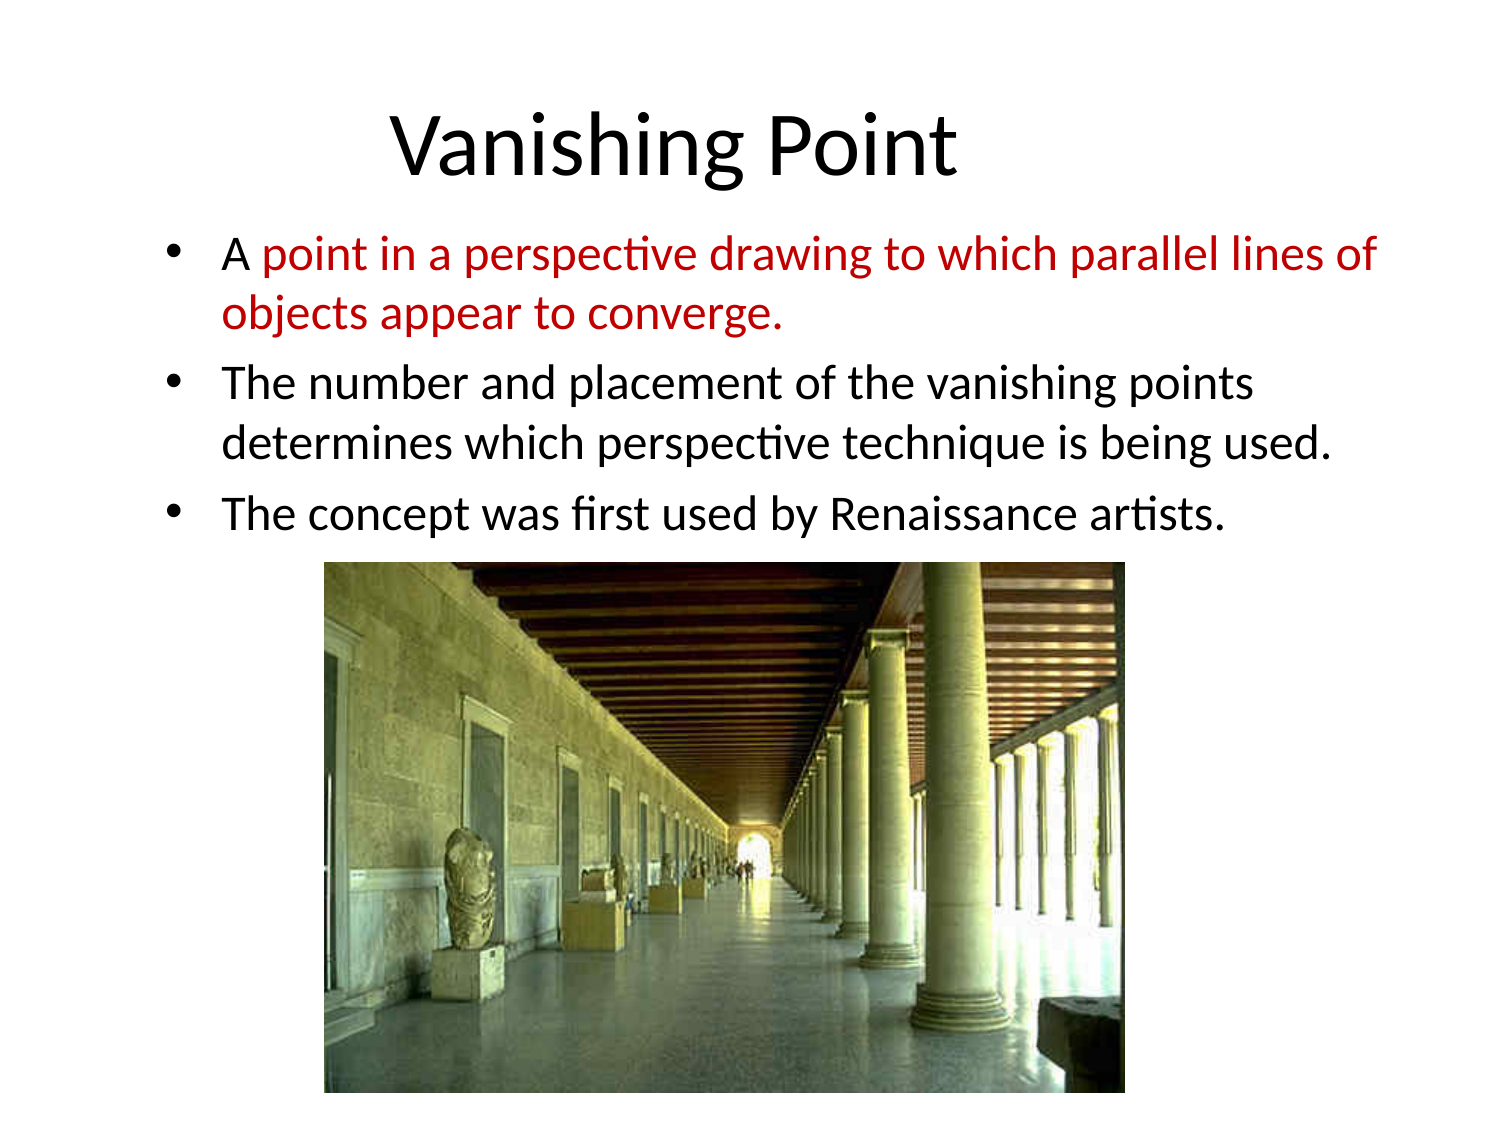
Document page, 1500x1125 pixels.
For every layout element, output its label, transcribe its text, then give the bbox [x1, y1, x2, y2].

picture [324, 562, 1126, 1094]
title Vanishing Point [0, 45, 1350, 233]
list A point in a perspective drawing to which parallel lines of objects appear to converge. The number and placement of the vanishing points determines which perspective technique is being used. The concept was first used by Renaissance artists. [150, 212, 1500, 955]
